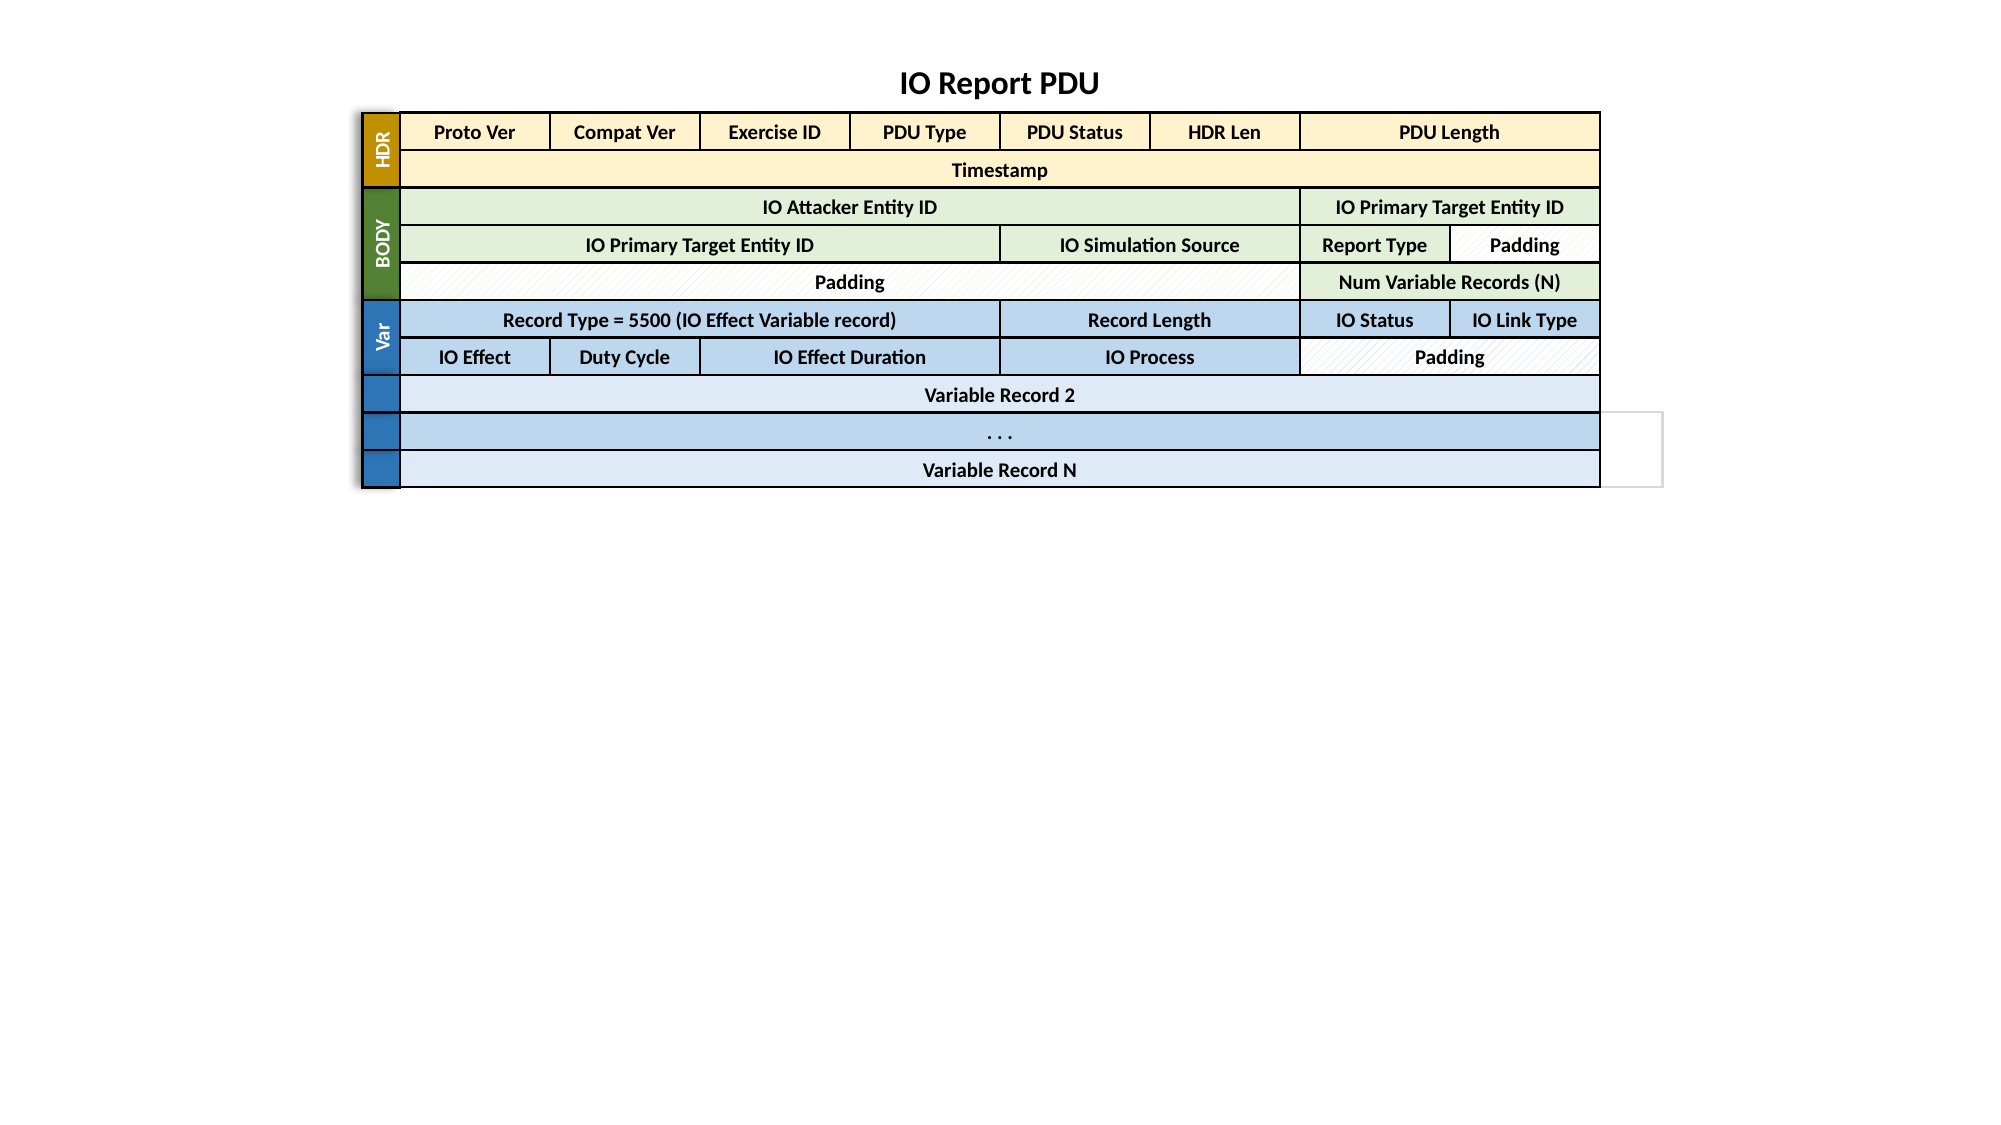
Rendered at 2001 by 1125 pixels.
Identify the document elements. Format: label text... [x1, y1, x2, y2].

text_box IO Effect Duration [699, 336, 1001, 376]
text_box IO Report PDU [699, 61, 1301, 101]
text_box [1601, 411, 1664, 488]
text_box . . . [401, 411, 1601, 451]
text_box Padding [1451, 226, 1601, 261]
text_box Compat Ver [549, 111, 699, 149]
text_box PDU Type [849, 111, 999, 149]
text_box PDU Length [1299, 111, 1601, 149]
text_box IO Link Type [1449, 299, 1601, 338]
text_box Variable Record 2 [401, 374, 1601, 411]
text_box IO Attacker Entity ID [399, 186, 1299, 224]
text_box Record Length [999, 299, 1299, 336]
text_box Exercise ID [699, 111, 849, 149]
text_box IO Status [1299, 299, 1449, 338]
text_box Variable Record N [401, 451, 1601, 488]
text_box IO Simulation Source [999, 224, 1299, 263]
text_box HDR [361, 112, 401, 189]
text_box [361, 414, 401, 451]
text_box Padding [401, 263, 1301, 299]
text_box Timestamp [401, 149, 1601, 186]
text_box Proto Ver [399, 111, 549, 149]
text_box IO Primary Target Entity ID [399, 224, 999, 263]
text_box HDR Len [1149, 111, 1299, 149]
text_box IO Process [1001, 336, 1301, 376]
text_box Var [361, 299, 401, 373]
text_box Padding [1301, 338, 1601, 374]
text_box IO Primary Target Entity ID [1299, 186, 1601, 226]
text_box PDU Status [999, 111, 1149, 149]
text_box [361, 374, 401, 414]
text_box Record Type = 5500 (IO Effect Variable record) [401, 299, 999, 336]
text_box IO Effect [399, 336, 549, 376]
text_box Duty Cycle [549, 336, 699, 376]
text_box Num Variable Records (N) [1301, 261, 1601, 299]
text_box Report Type [1299, 224, 1451, 263]
text_box BODY [361, 189, 401, 299]
text_box [361, 451, 401, 489]
